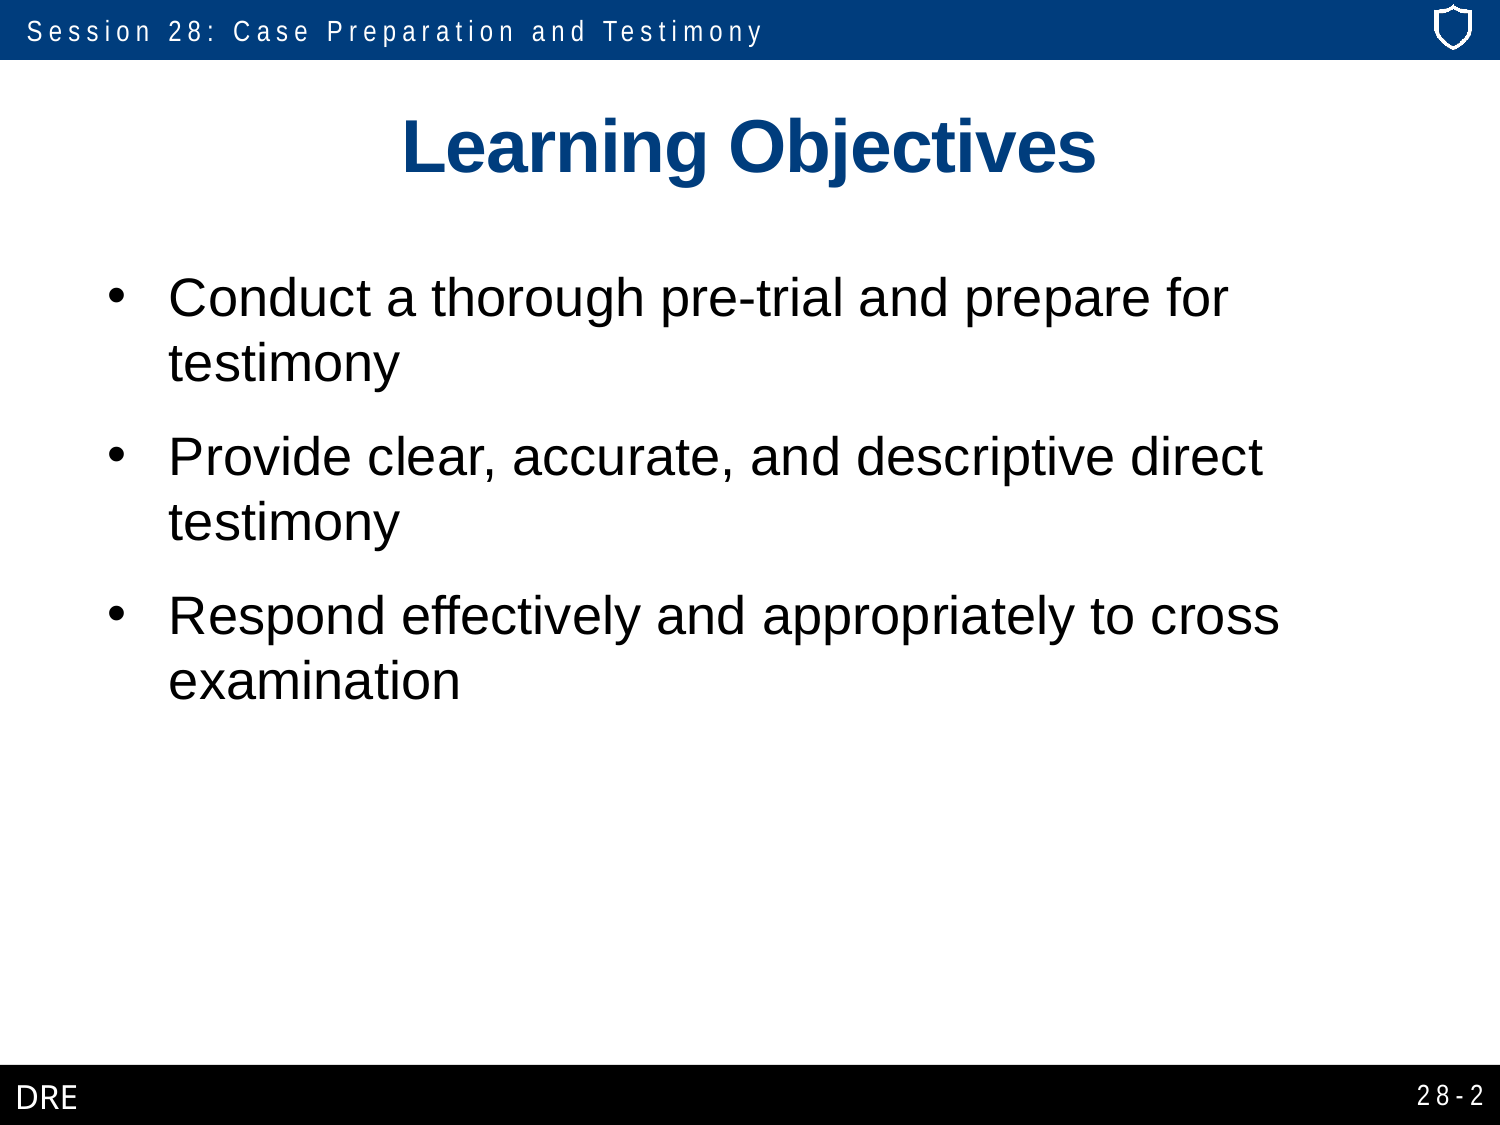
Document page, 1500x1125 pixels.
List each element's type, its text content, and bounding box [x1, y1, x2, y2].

picture [1434, 4, 1472, 50]
title Learning Objectives [75, 75, 1425, 225]
slide_number 28-2 [1218, 1063, 1499, 1124]
list Conduct a thorough pre-trial and prepare for testimony Provide clear, accurate, and descriptive direct testimony Respond effectively and appropriately to cross examination [75, 254, 1425, 1005]
